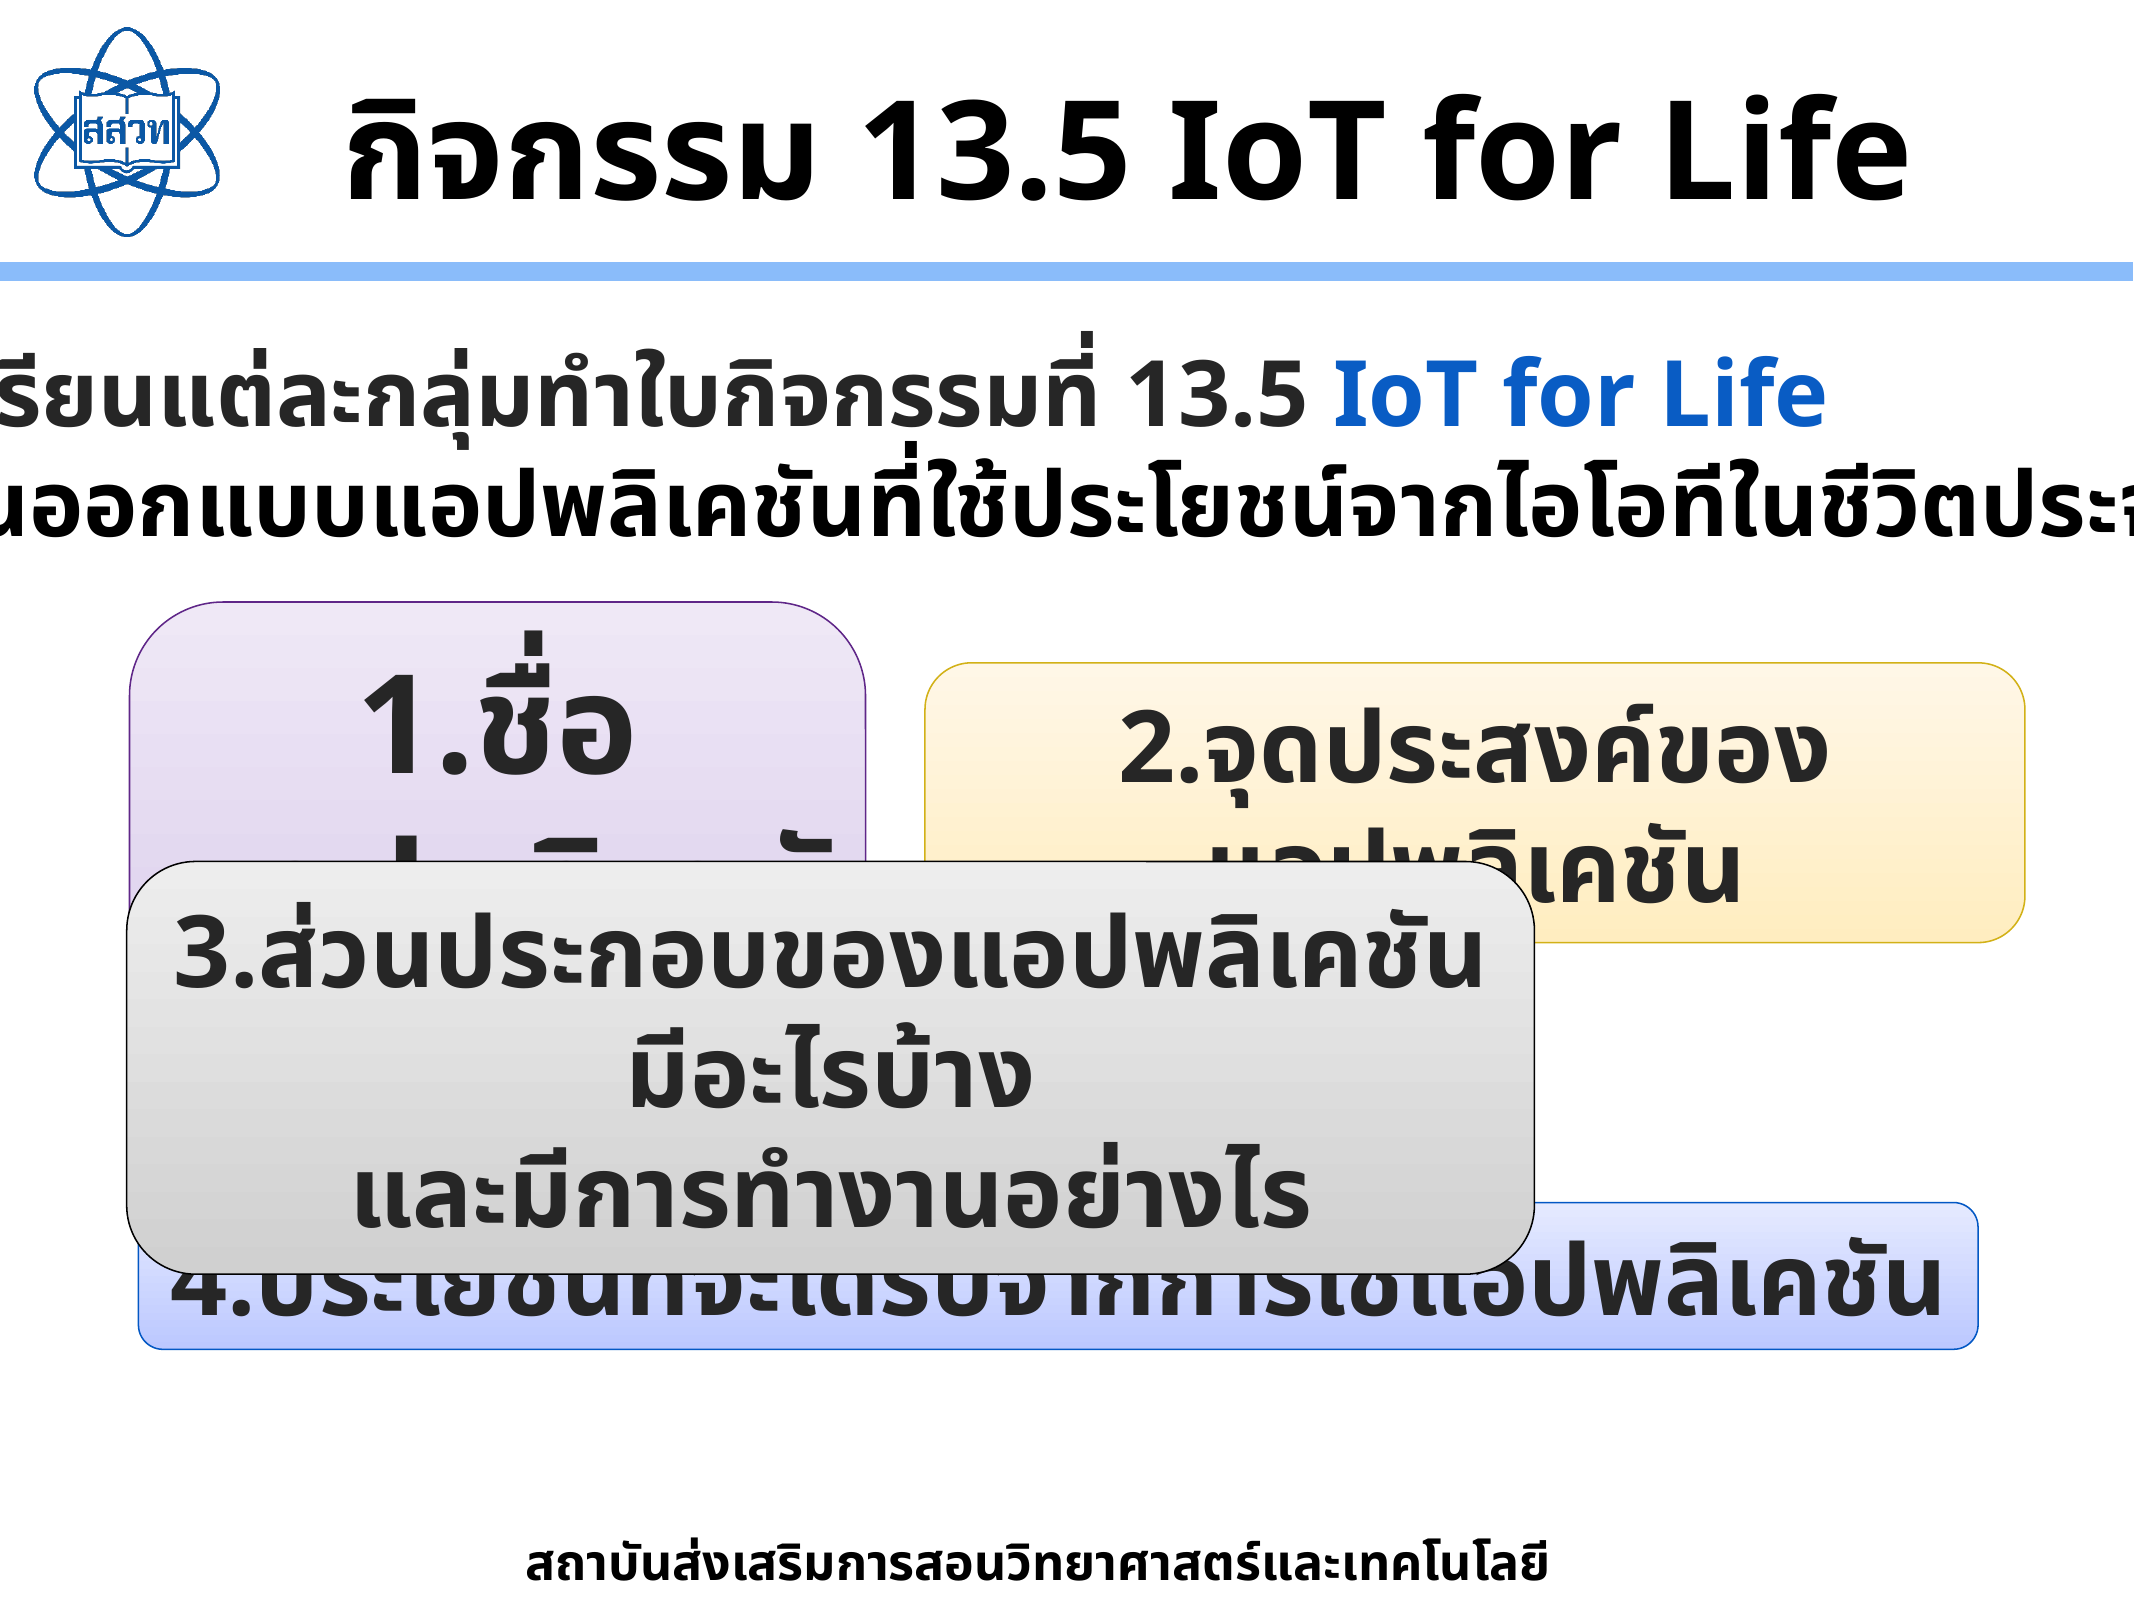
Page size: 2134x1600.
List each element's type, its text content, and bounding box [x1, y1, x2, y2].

text_box 4.ประโยชน์ที่จะได้รับจากการใช้แอปพลิเคชัน [137, 1201, 1979, 1351]
text_box 3.ส่วนประกอบของแอปพลิเคชันมีอะไรบ้าง และมีการทำงานอย่างไร [125, 860, 1536, 1275]
text_box กิจกรรม 13.5 IoT for Life [298, 53, 2002, 236]
text_box ให้นักเรียนแต่ละกลุ่มทำใบกิจกรรมที่ 13.5 IoT for Life ร่วมกันออกแบบแอปพลิเคชันที่ใช้ประโยชน์จากไอโอทีในชีวิตประจำวัน [0, 326, 2134, 564]
picture [33, 27, 220, 237]
text_box สถาบันส่งเสริมการสอนวิทยาศาสตร์และเทคโนโลยี [74, 1522, 2002, 1589]
text_box 2.จุดประสงค์ของแอปพลิเคชัน [924, 662, 2026, 944]
text_box 1.ชื่อแอปพลิเคชัน [128, 601, 867, 910]
